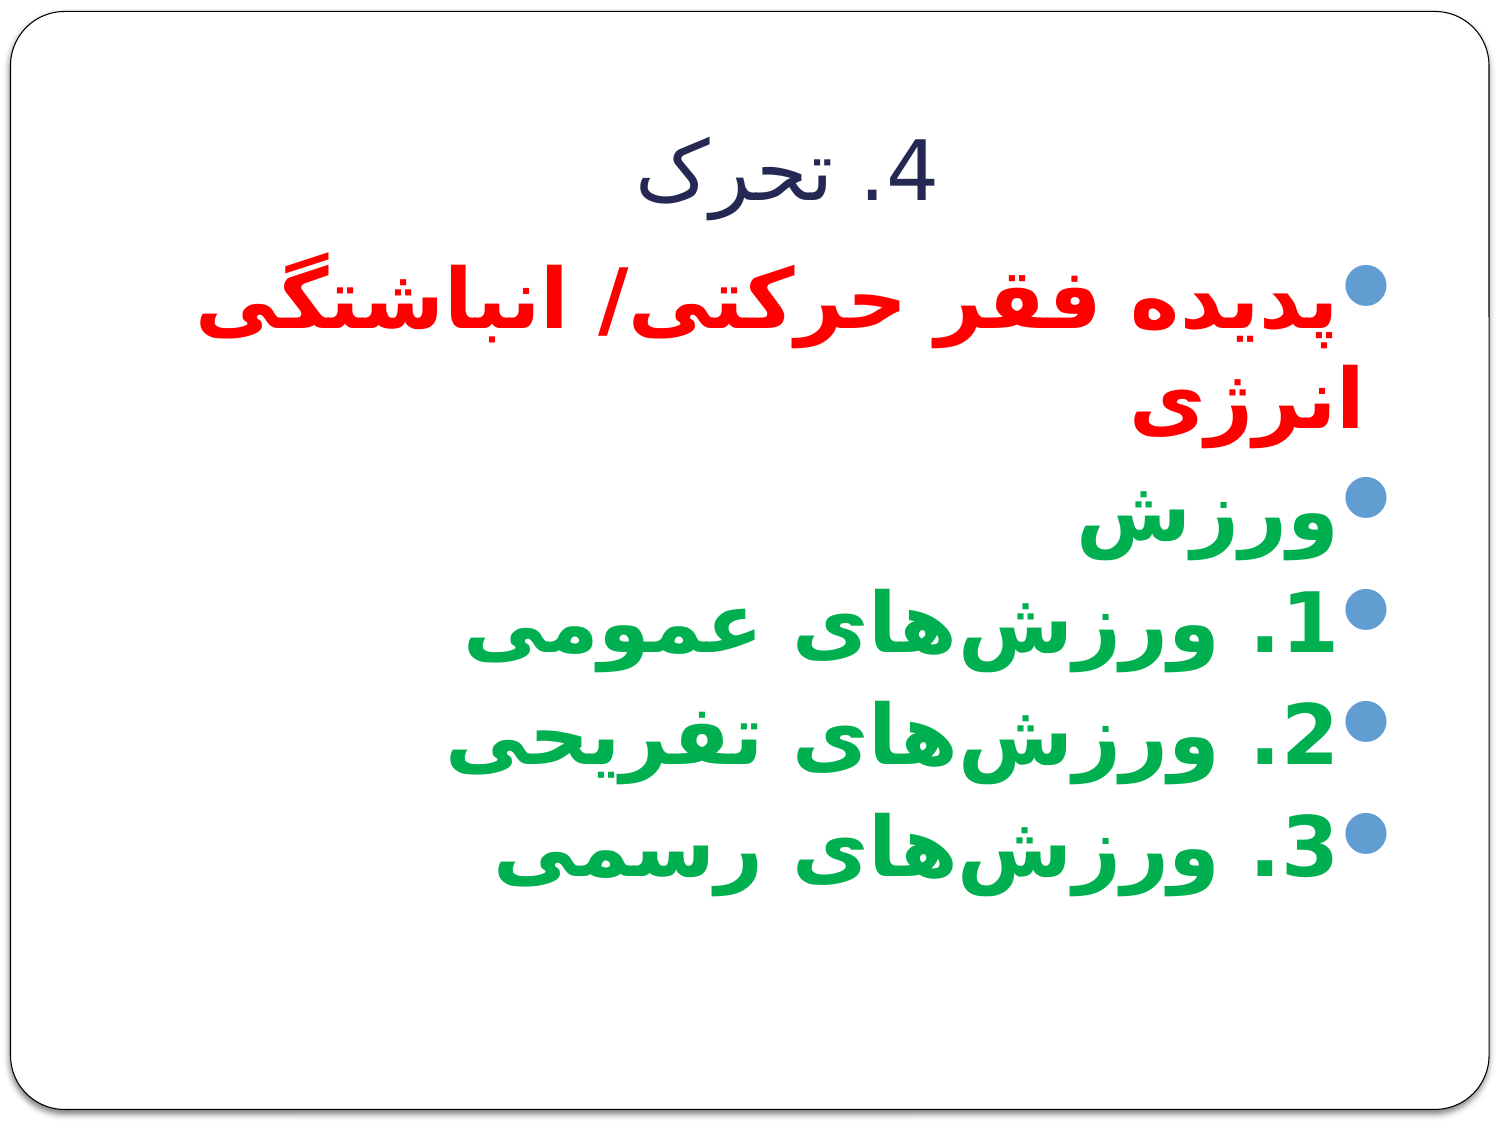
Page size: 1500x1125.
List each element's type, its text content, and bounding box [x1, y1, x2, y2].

list پدیده فقر حرکتی/ انباشتگی انرژی ورزش 1. ورزش‌های عمومی 2. ورزش‌های تفریحی 3. ورزش‌های رسمی [150, 237, 1425, 988]
title 4. تحرک [150, 45, 1425, 233]
